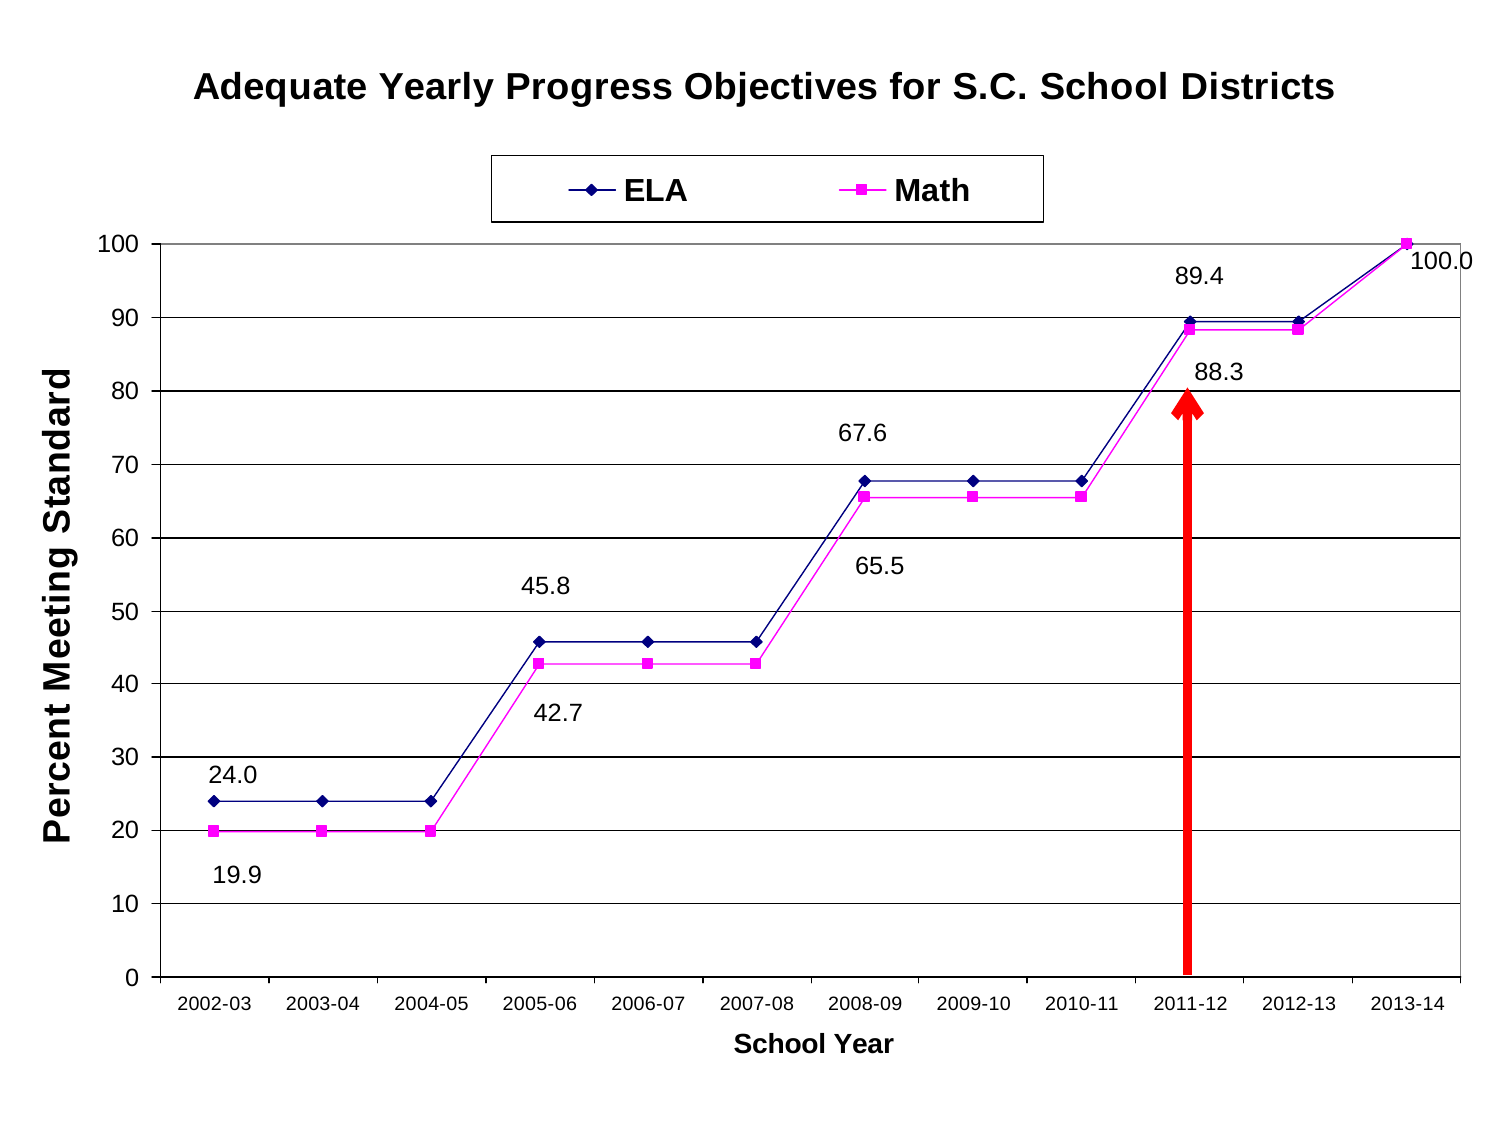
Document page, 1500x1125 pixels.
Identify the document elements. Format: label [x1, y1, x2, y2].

text_box [12, 12, 1488, 1125]
